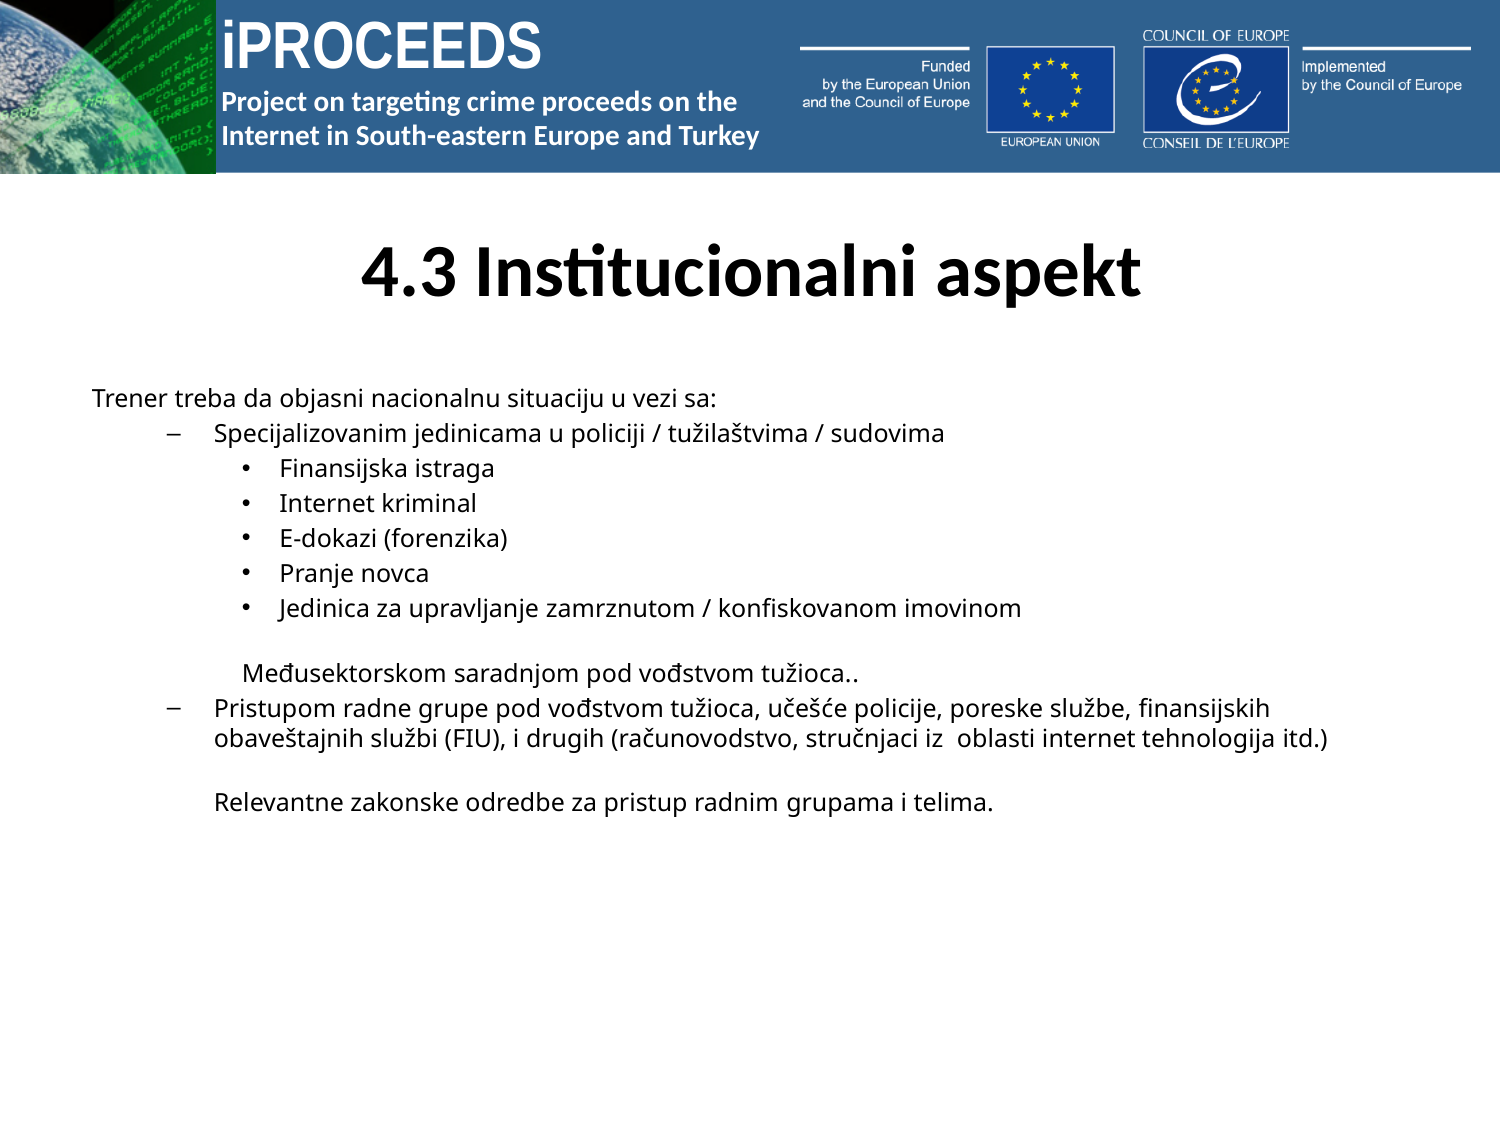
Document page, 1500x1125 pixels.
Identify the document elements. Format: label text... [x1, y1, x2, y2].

picture [800, 30, 1471, 148]
picture [0, 0, 216, 174]
list Trener treba da objasni nacionalnu situaciju u vezi sa: Specijalizovanim jedinicama u policiji / tužilaštvima / sudovima Finansijska istraga Internet kriminal E-dokazi (forenzika) Pranje novca Jedinica za upravljanje zamrznutom / konfiskovanom imovinom Međusektorskom saradnjom pod vođstvom tužioca.. Pristupom radne grupe pod vođstvom tužioca, učešće policije, poreske službe, finansijskih obaveštajnih službi (FIU), i drugih (računovodstvo, stručnjaci iz oblasti internet tehnologija itd.) Relevantne zakonske odredbe za pristup radnim grupama i telima. [76, 374, 1428, 1017]
title 4.3 Institucionalni aspekt [76, 172, 1428, 361]
